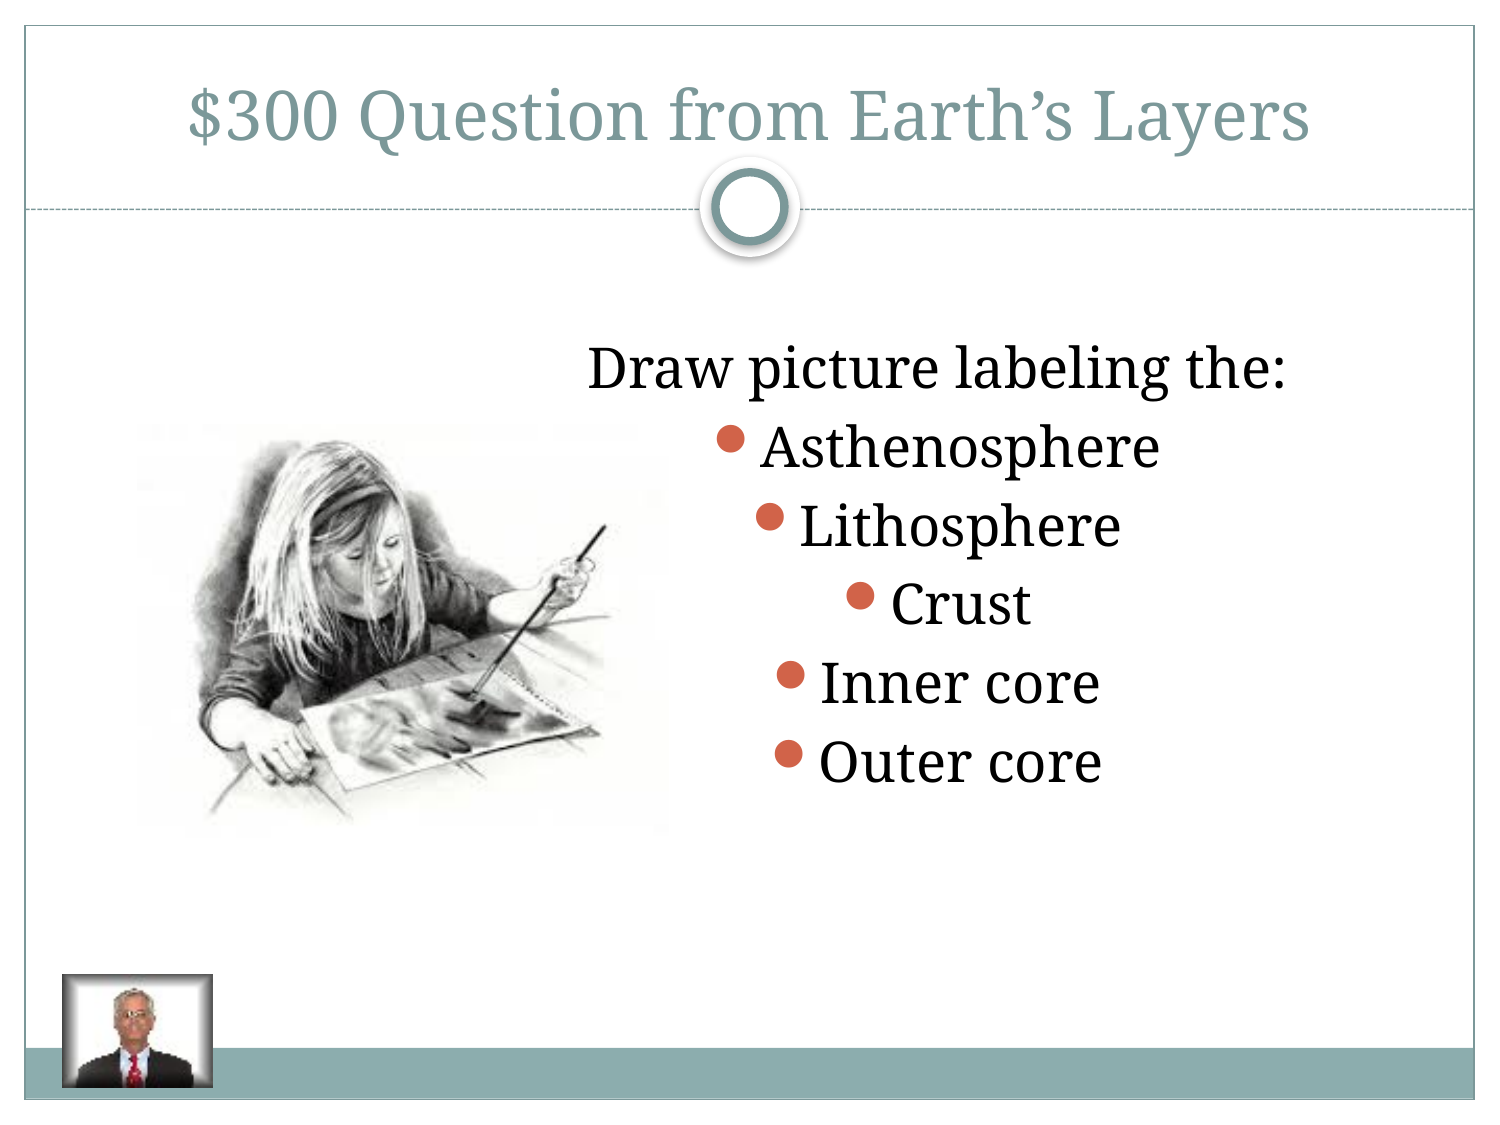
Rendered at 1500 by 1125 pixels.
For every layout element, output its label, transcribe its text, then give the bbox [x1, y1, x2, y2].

text_box Draw picture labeling the: Asthenosphere Lithosphere Crust Inner core Outer core [299, 324, 1500, 1000]
title $300 Question from Earth’s Layers [49, 37, 1450, 162]
picture [62, 974, 213, 1088]
picture [137, 424, 669, 838]
